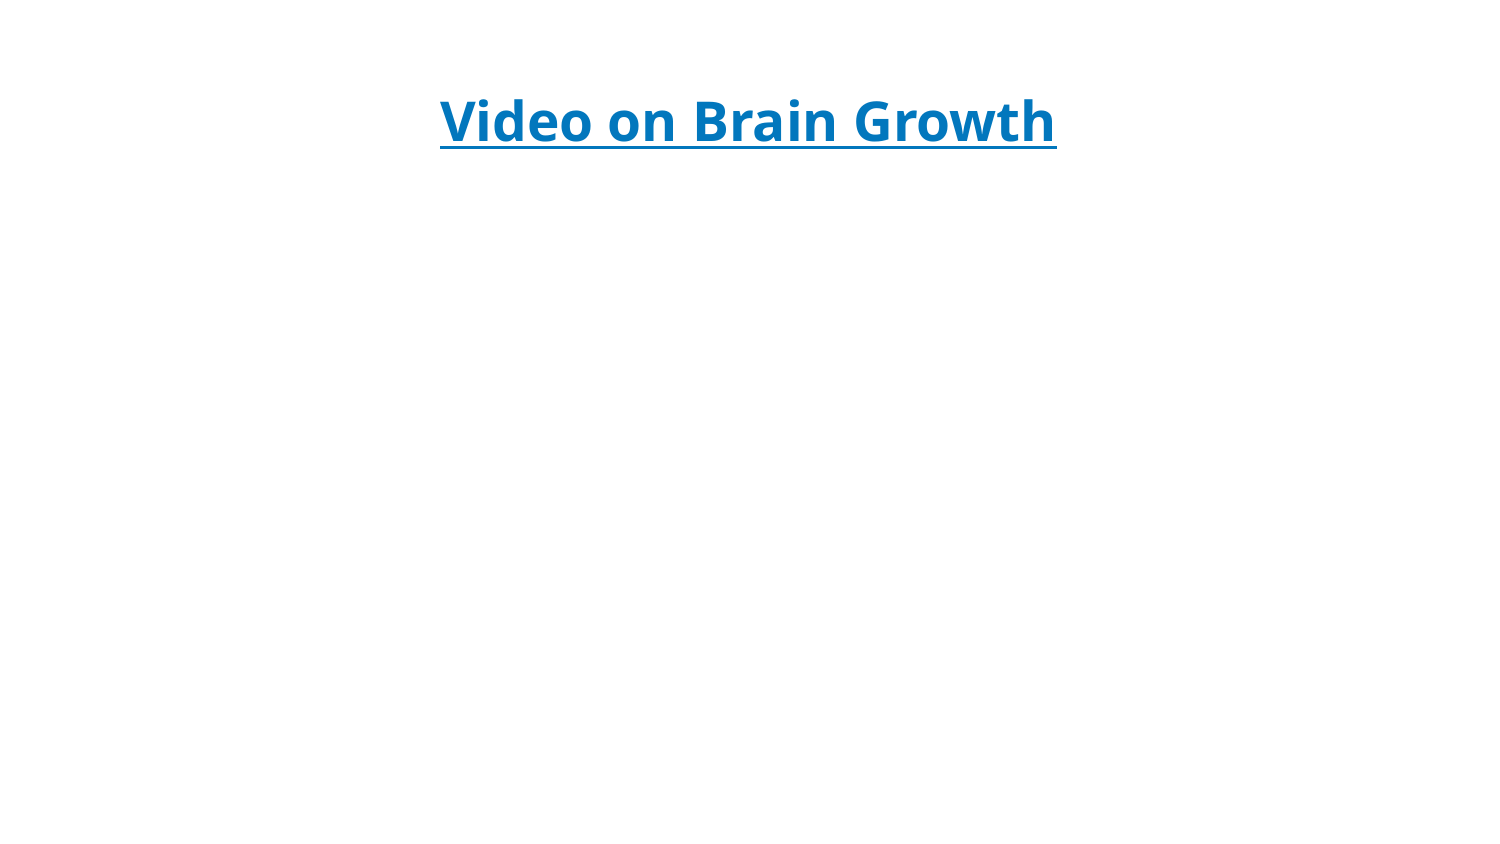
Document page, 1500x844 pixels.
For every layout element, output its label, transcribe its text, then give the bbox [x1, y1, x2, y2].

title Video on Brain Growth [49, 67, 1448, 173]
